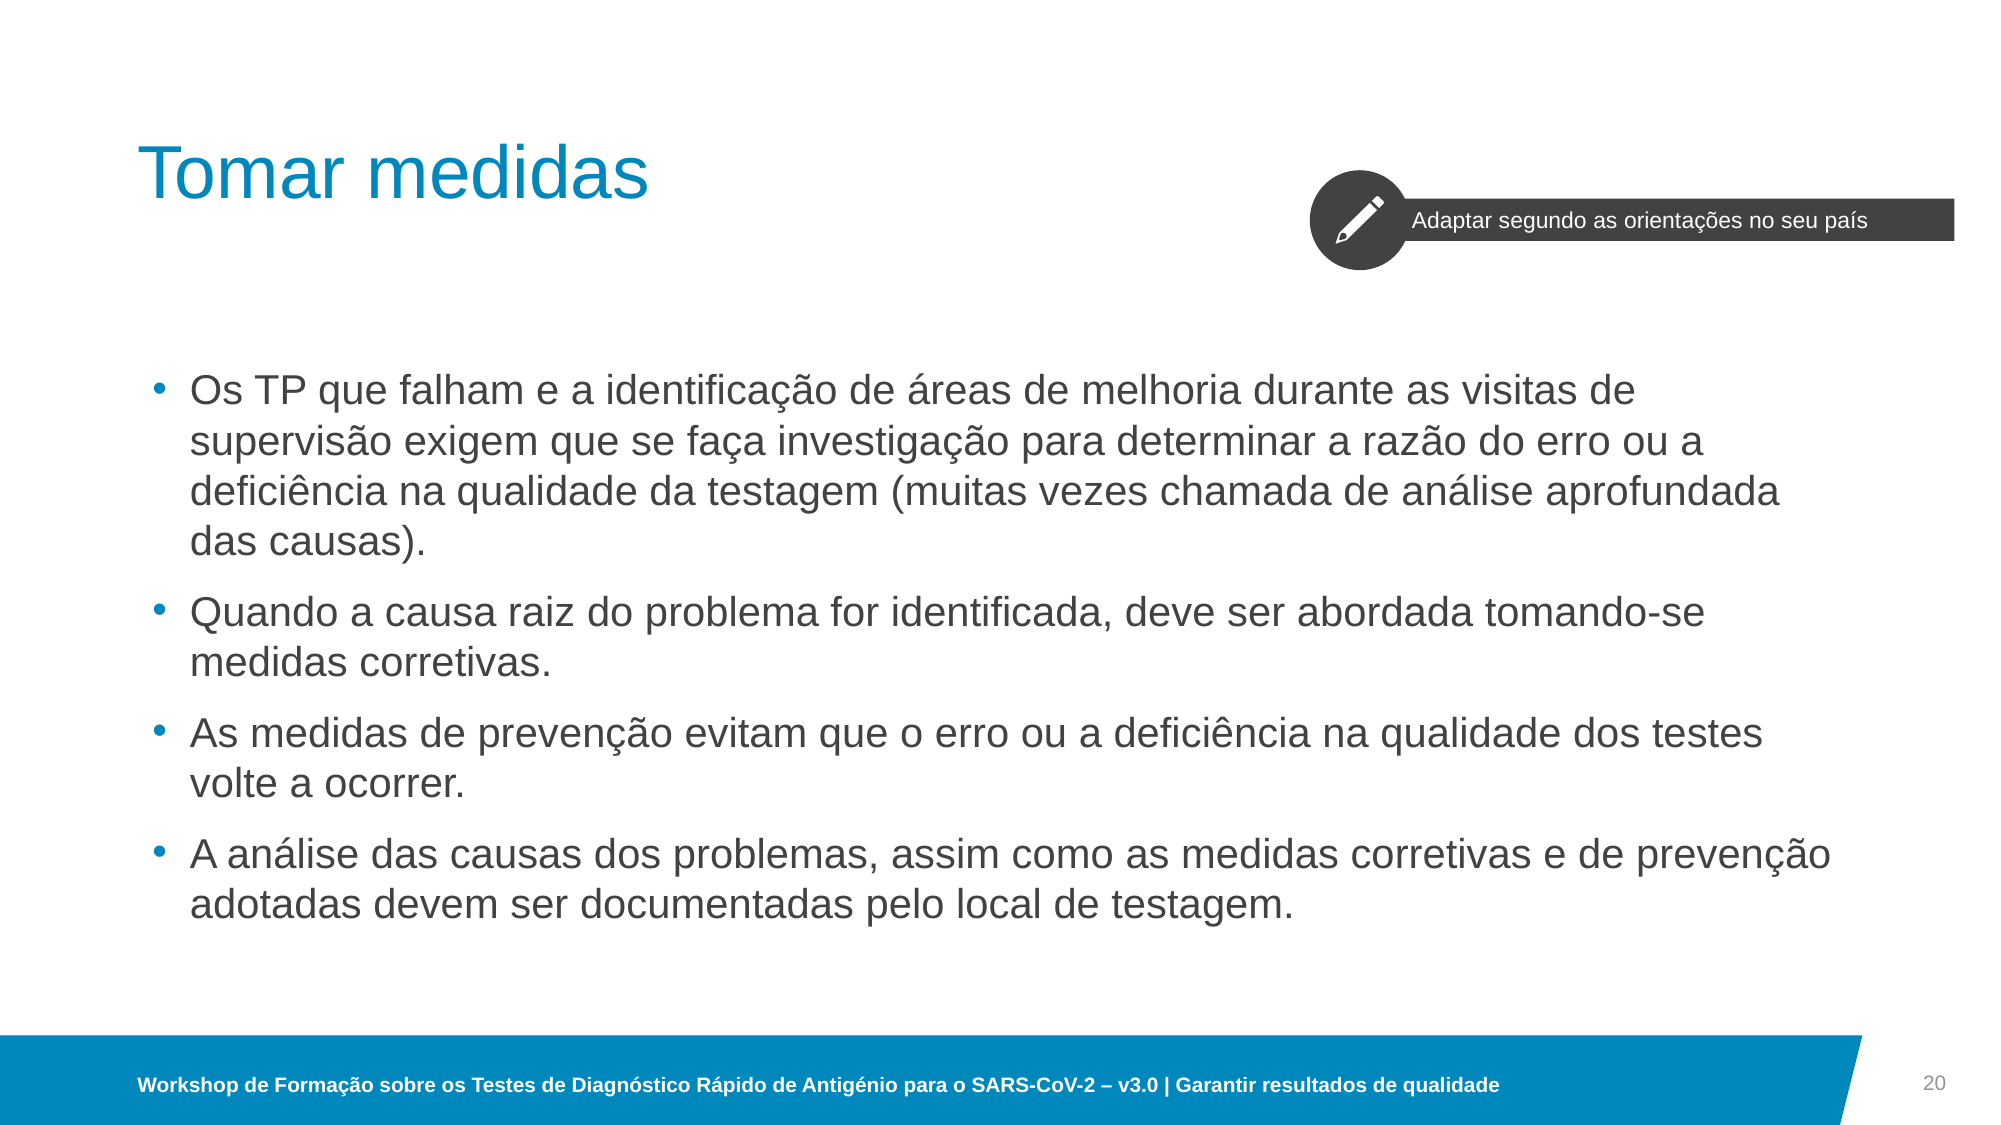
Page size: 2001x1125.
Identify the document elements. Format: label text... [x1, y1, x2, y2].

slide_number 20 [1862, 1035, 1947, 1125]
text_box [1310, 171, 1955, 270]
list Os TP que falham e a identificação de áreas de melhoria durante as visitas de supervisão exigem que se faça investigação para determinar a razão do erro ou a deficiência na qualidade da testagem (muitas vezes chamada de análise aprofundada das causas). Quando a causa raiz do problema for identificada, deve ser abordada tomando-se medidas corretivas. As medidas de prevenção evitam que o erro ou a deficiência na qualidade dos testes volte a ocorrer. A análise das causas dos problemas, assim como as medidas corretivas e de prevenção adotadas devem ser documentadas pelo local de testagem. [137, 284, 1863, 1014]
footer Workshop de Formação sobre os Testes de Diagnóstico Rápido de Antigénio para o SARS-CoV-2 – v3.0 | Garantir resultados de qualidade [137, 1042, 1642, 1125]
title Tomar medidas [137, 59, 1863, 215]
